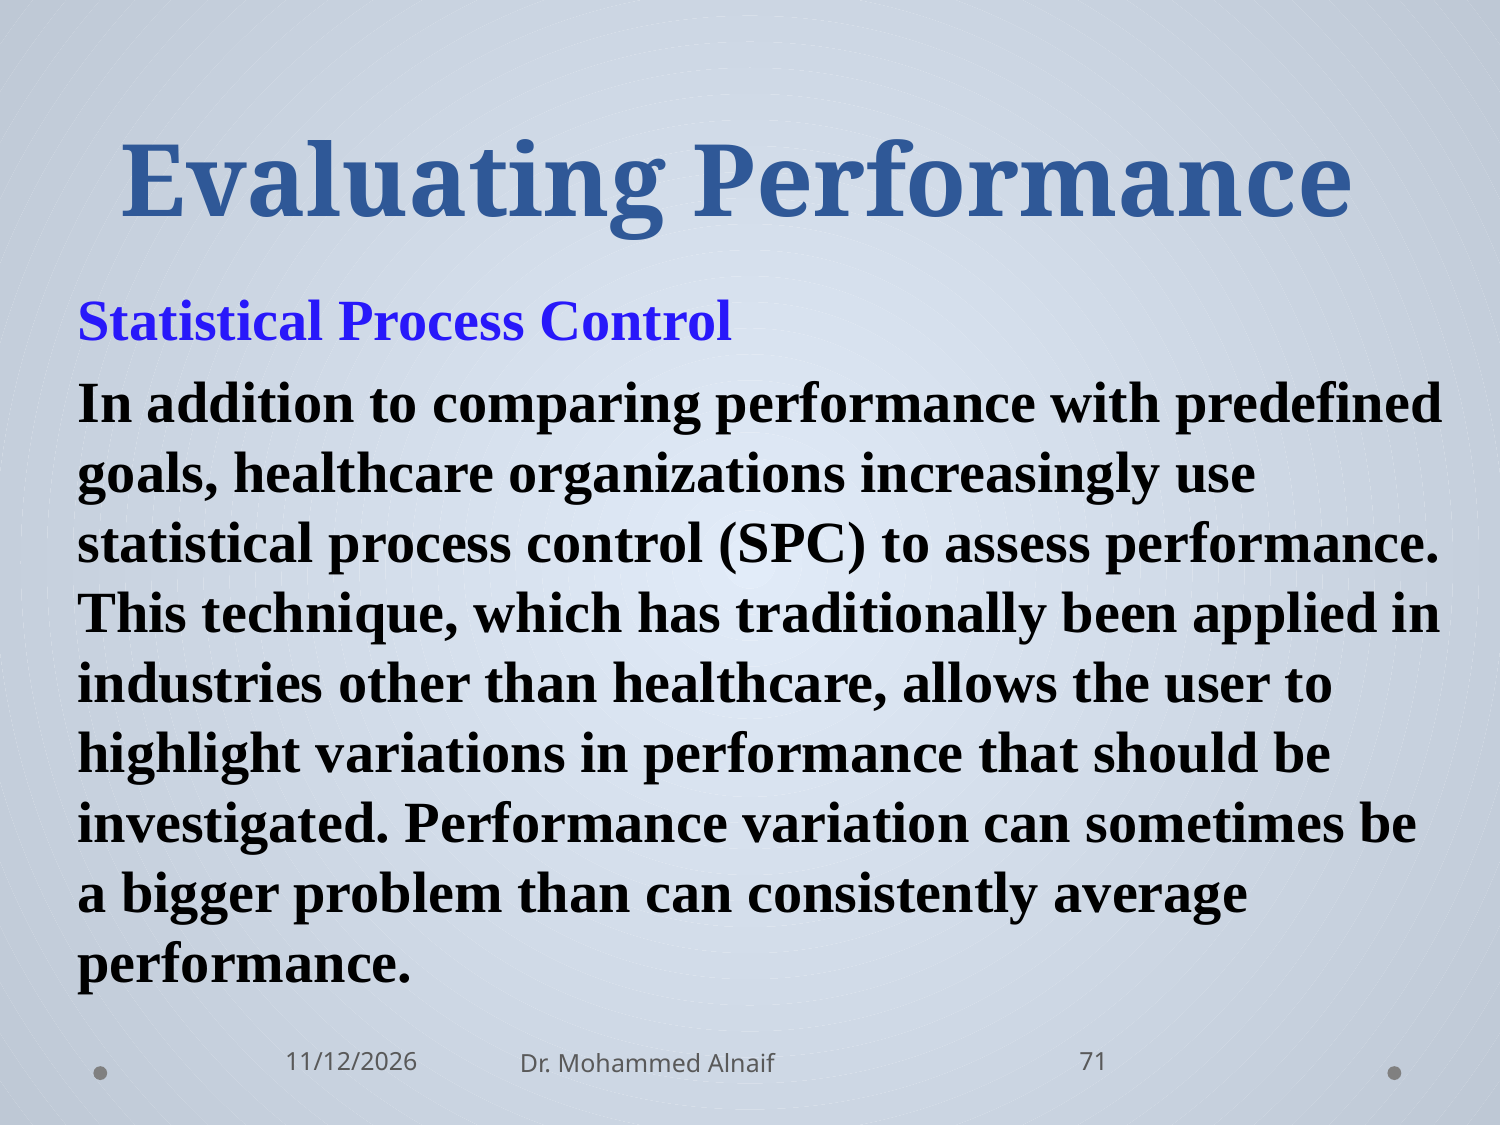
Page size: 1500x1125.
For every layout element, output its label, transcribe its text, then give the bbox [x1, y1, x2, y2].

footer Dr. Mohammed Alnaif [512, 1025, 988, 1100]
title Evaluating Performance [100, 78, 1376, 244]
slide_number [75, 1025, 425, 1100]
slide_number 71 [1074, 1025, 1425, 1100]
subtitle Statistical Process Control In addition to comparing performance with predefined goals, healthcare organizations increasingly use statistical process control (SPC) to assess performance. This technique, which has traditionally been applied in industries other than healthcare, allows the user to highlight variations in performance that should be investigated. Performance variation can sometimes be a bigger problem than can consistently average performance. [62, 275, 1463, 1013]
